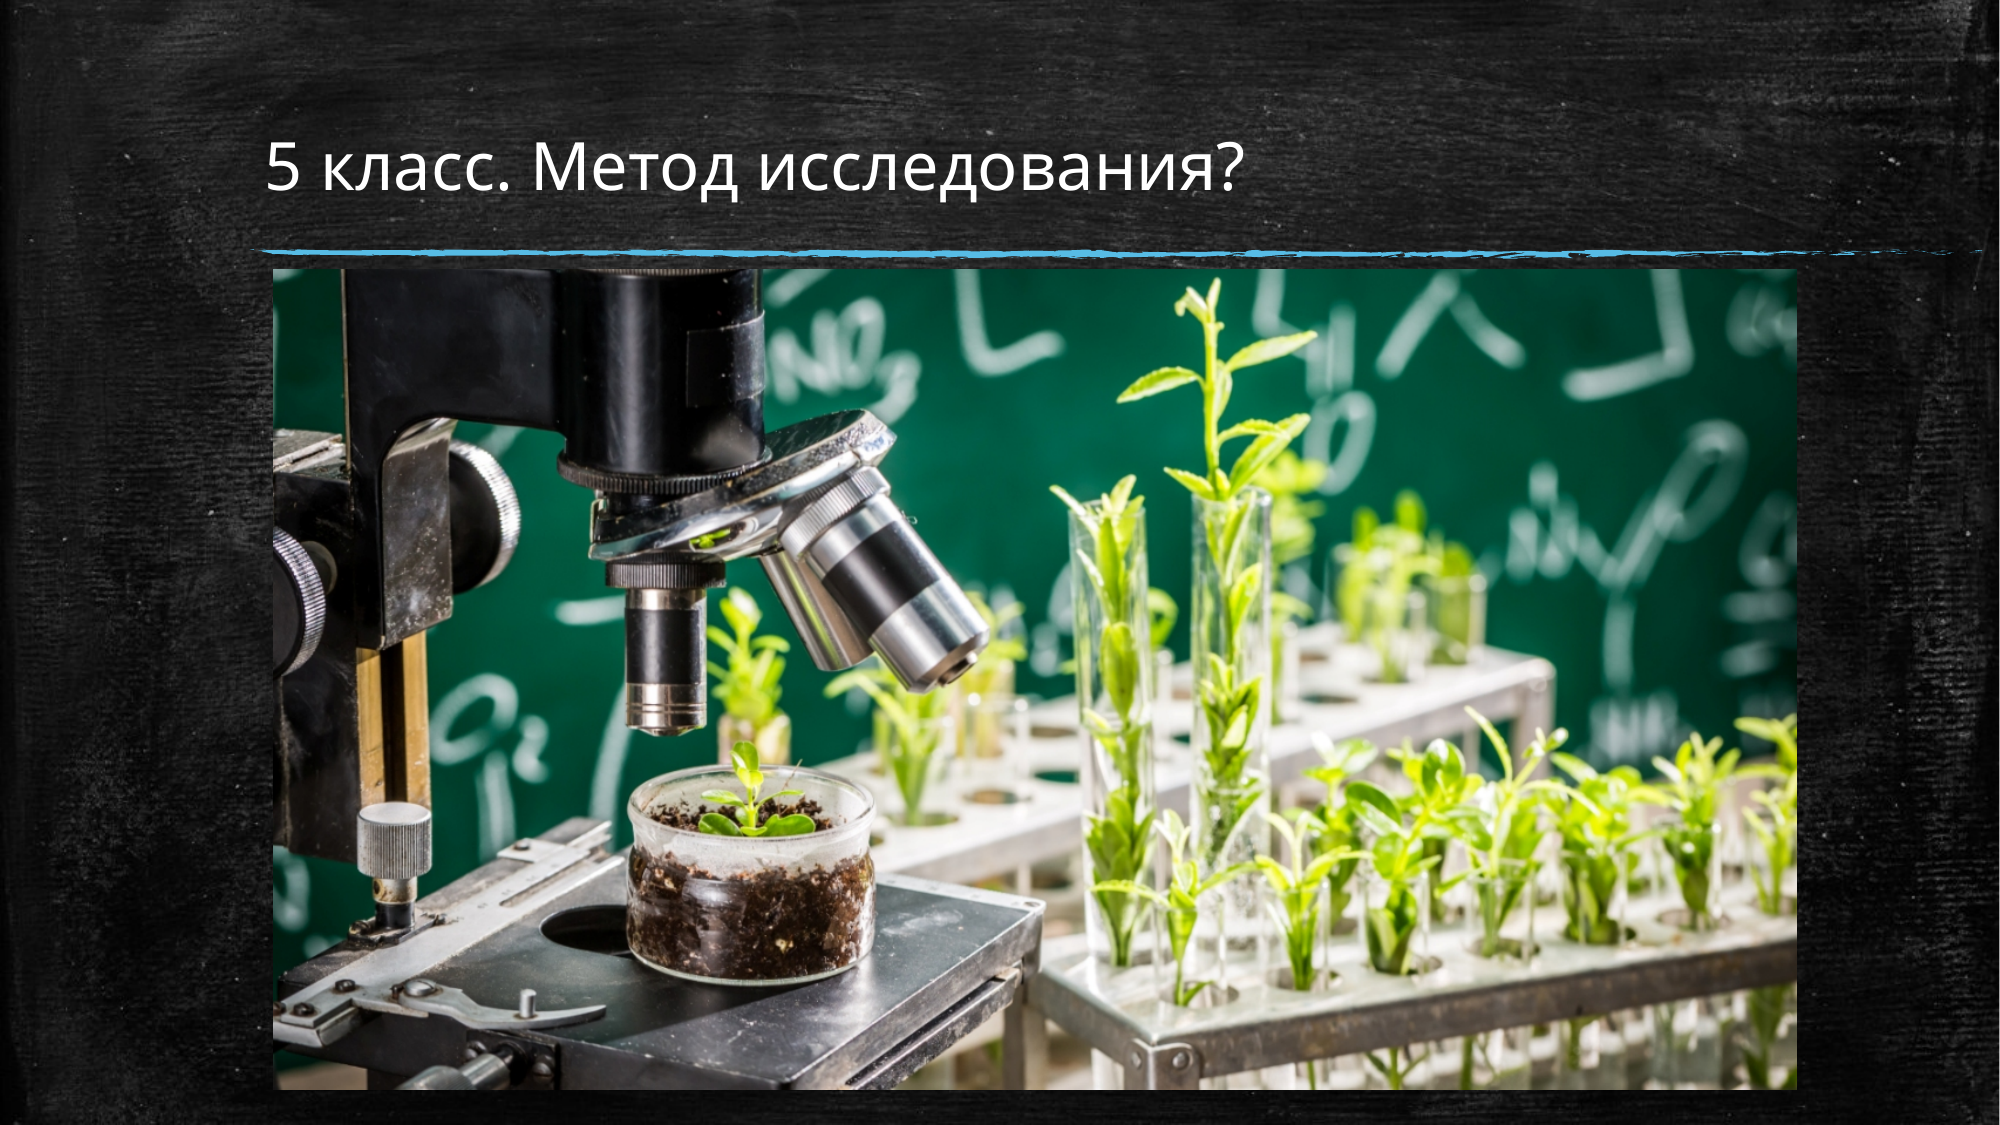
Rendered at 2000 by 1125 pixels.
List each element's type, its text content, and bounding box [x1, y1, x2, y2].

title 5 класс. Метод исследования? [249, 45, 1750, 213]
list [273, 269, 1797, 1090]
